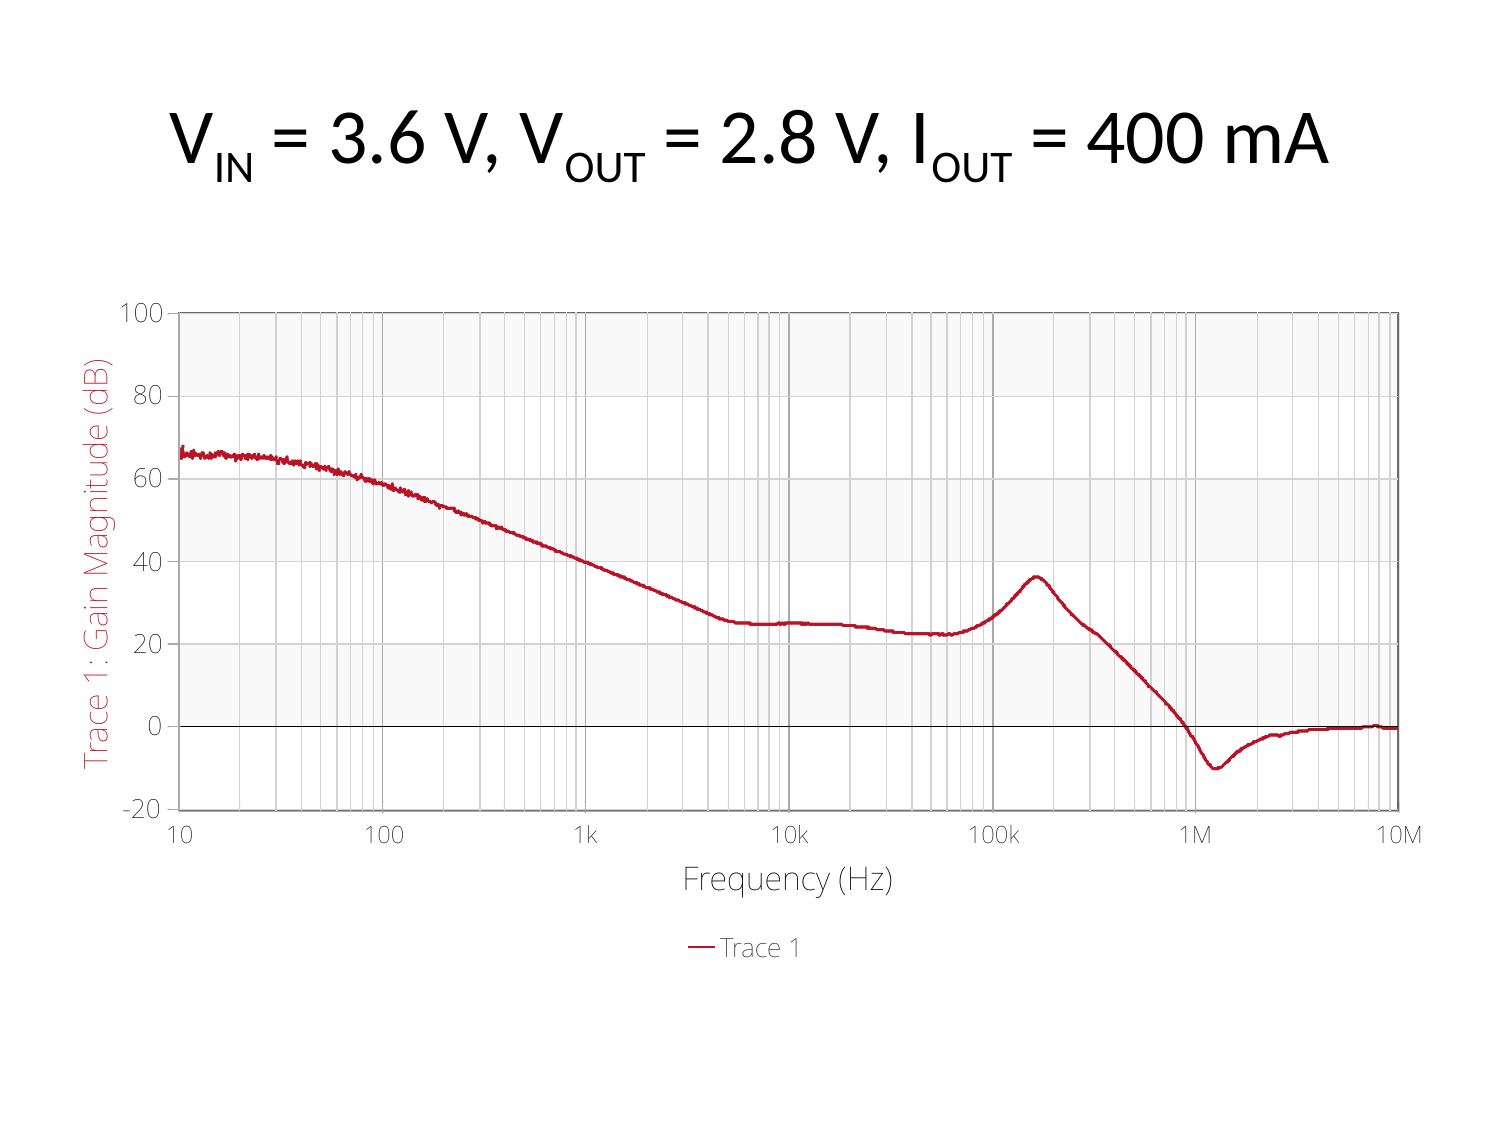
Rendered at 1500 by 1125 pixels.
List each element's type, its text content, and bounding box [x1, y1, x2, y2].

title VIN = 3.6 V, VOUT = 2.8 V, IOUT = 400 mA [75, 45, 1425, 233]
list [74, 296, 1426, 972]
